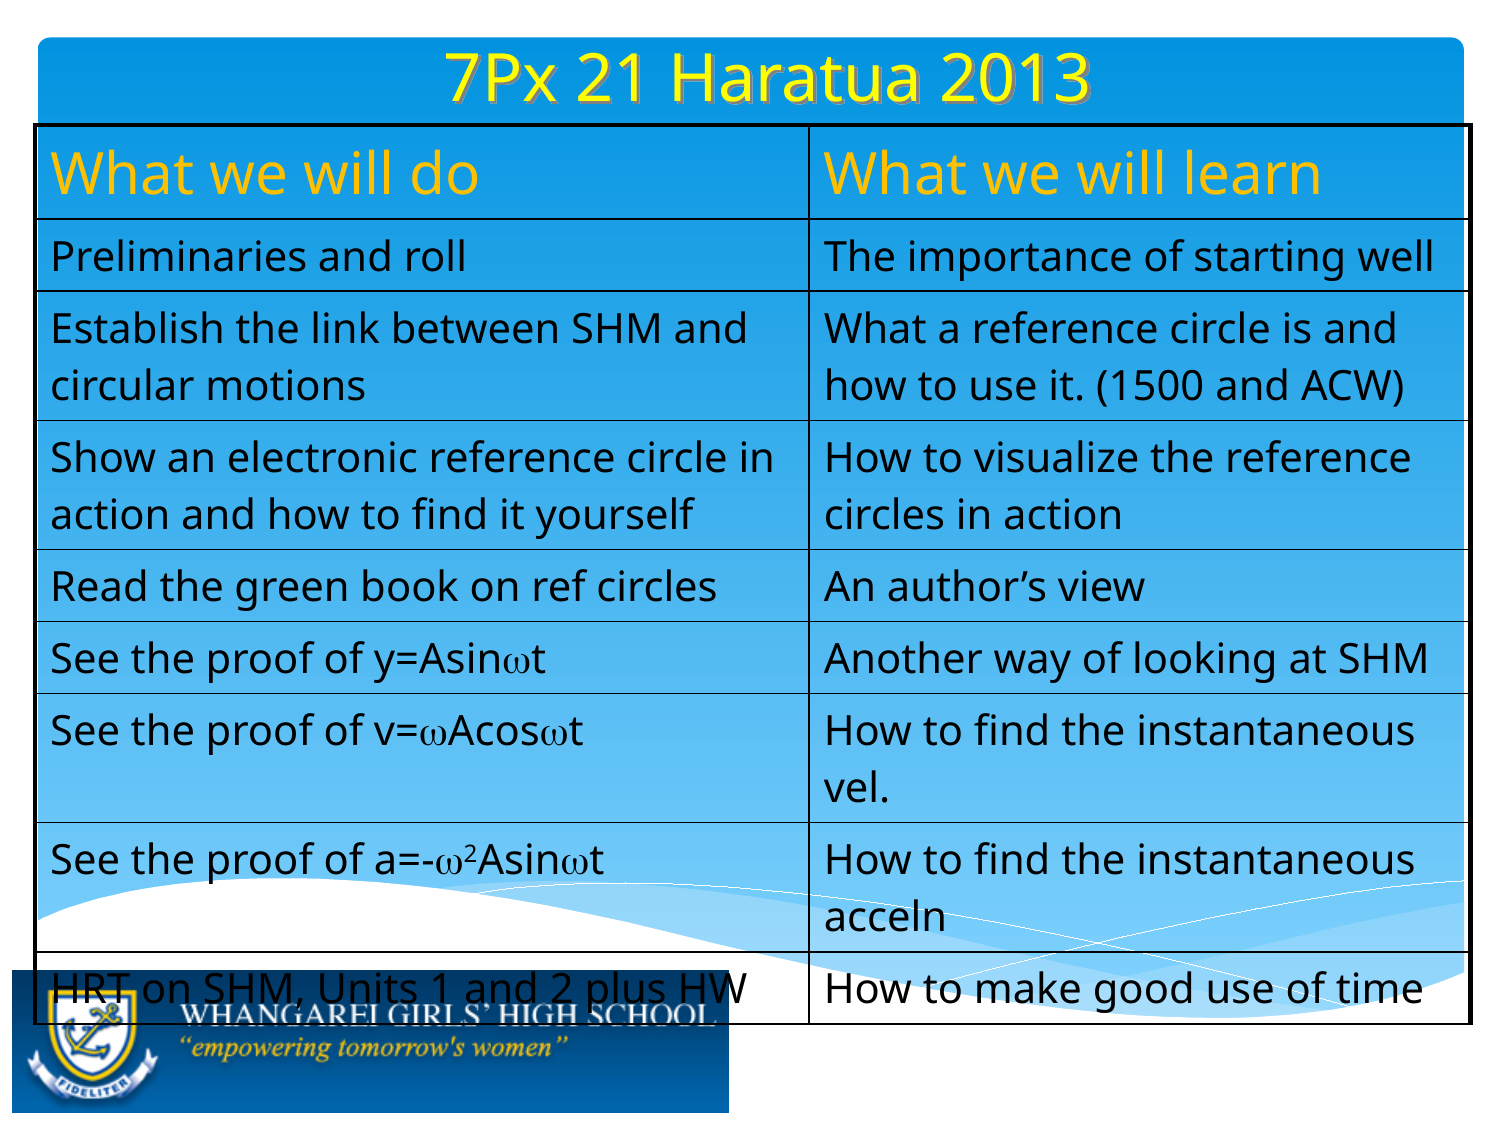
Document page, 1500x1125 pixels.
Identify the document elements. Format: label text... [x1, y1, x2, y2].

table_cell The importance of starting well [810, 220, 1468, 290]
table_cell Show an electronic reference circle in action and how to find it yourself [37, 421, 808, 549]
table_cell How to make good use of time [810, 953, 1468, 1023]
table_cell Another way of looking at SHM [810, 622, 1468, 693]
table_cell See the proof of y=Asint [37, 622, 808, 693]
table_cell How to find the instantaneous acceln [810, 823, 1468, 951]
table_cell Read the green book on ref circles [37, 550, 808, 621]
table_header What we will do [37, 127, 808, 218]
table_header What we will learn [810, 127, 1468, 218]
table_cell See the proof of v=Acost [37, 694, 808, 822]
table_cell HRT on SHM, Units 1 and 2 plus HW [37, 953, 808, 1023]
table_cell Establish the link between SHM and circular motions [37, 292, 808, 420]
table_cell How to visualize the reference circles in action [810, 421, 1468, 549]
table_cell See the proof of a=-2Asint [37, 823, 808, 951]
text_box 7Px 21 Haratua 2013 [162, 24, 1375, 123]
picture [12, 970, 729, 1113]
table_cell Preliminaries and roll [37, 220, 808, 290]
table_cell What a reference circle is and how to use it. (1500 and ACW) [810, 292, 1468, 420]
table_cell An author’s view [810, 550, 1468, 621]
table_cell How to find the instantaneous vel. [810, 694, 1468, 822]
